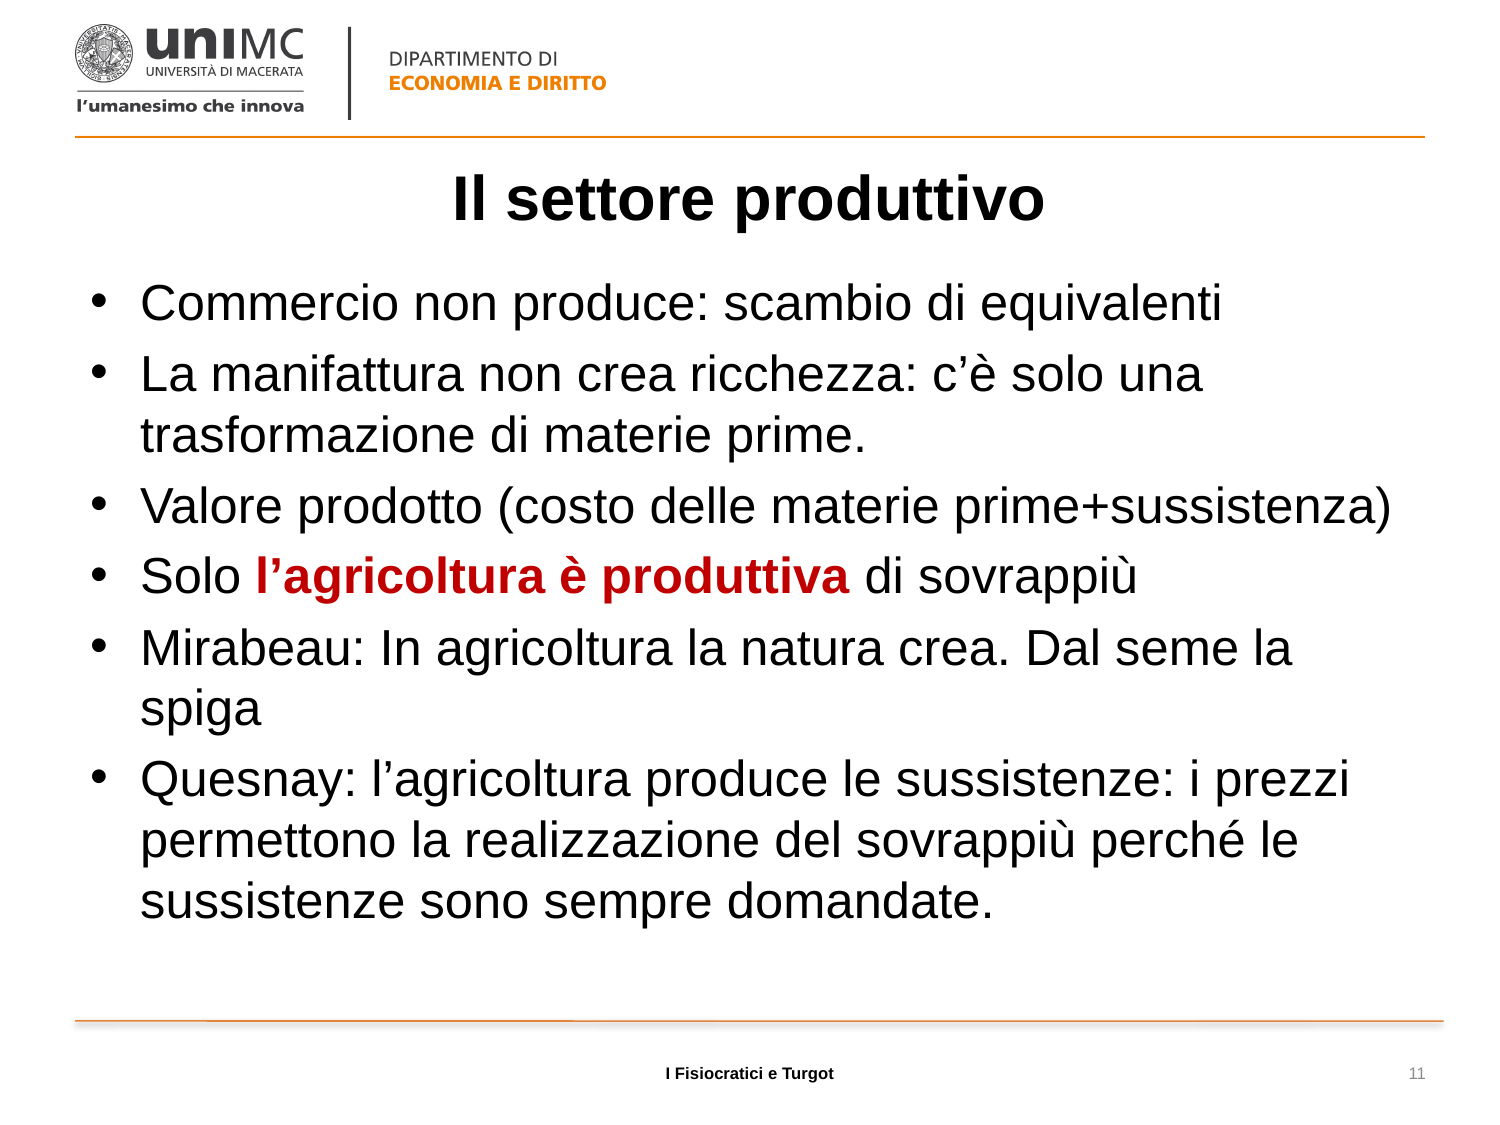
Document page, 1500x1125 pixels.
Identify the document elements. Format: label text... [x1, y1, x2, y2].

list Commercio non produce: scambio di equivalenti La manifattura non crea ricchezza: c’è solo una trasformazione di materie prime. Valore prodotto (costo delle materie prime+sussistenza) Solo l’agricoltura è produttiva di sovrappiù Mirabeau: In agricoltura la natura crea. Dal seme la spiga Quesnay: l’agricoltura produce le sussistenze: i prezzi permettono la realizzazione del sovrappiù perché le sussistenze sono sempre domandate. [75, 262, 1425, 1005]
footer I Fisiocratici e Turgot [512, 1042, 988, 1103]
title Il settore produttivo [75, 149, 1425, 241]
picture [75, 24, 1425, 138]
slide_number 11 [1091, 1042, 1442, 1103]
